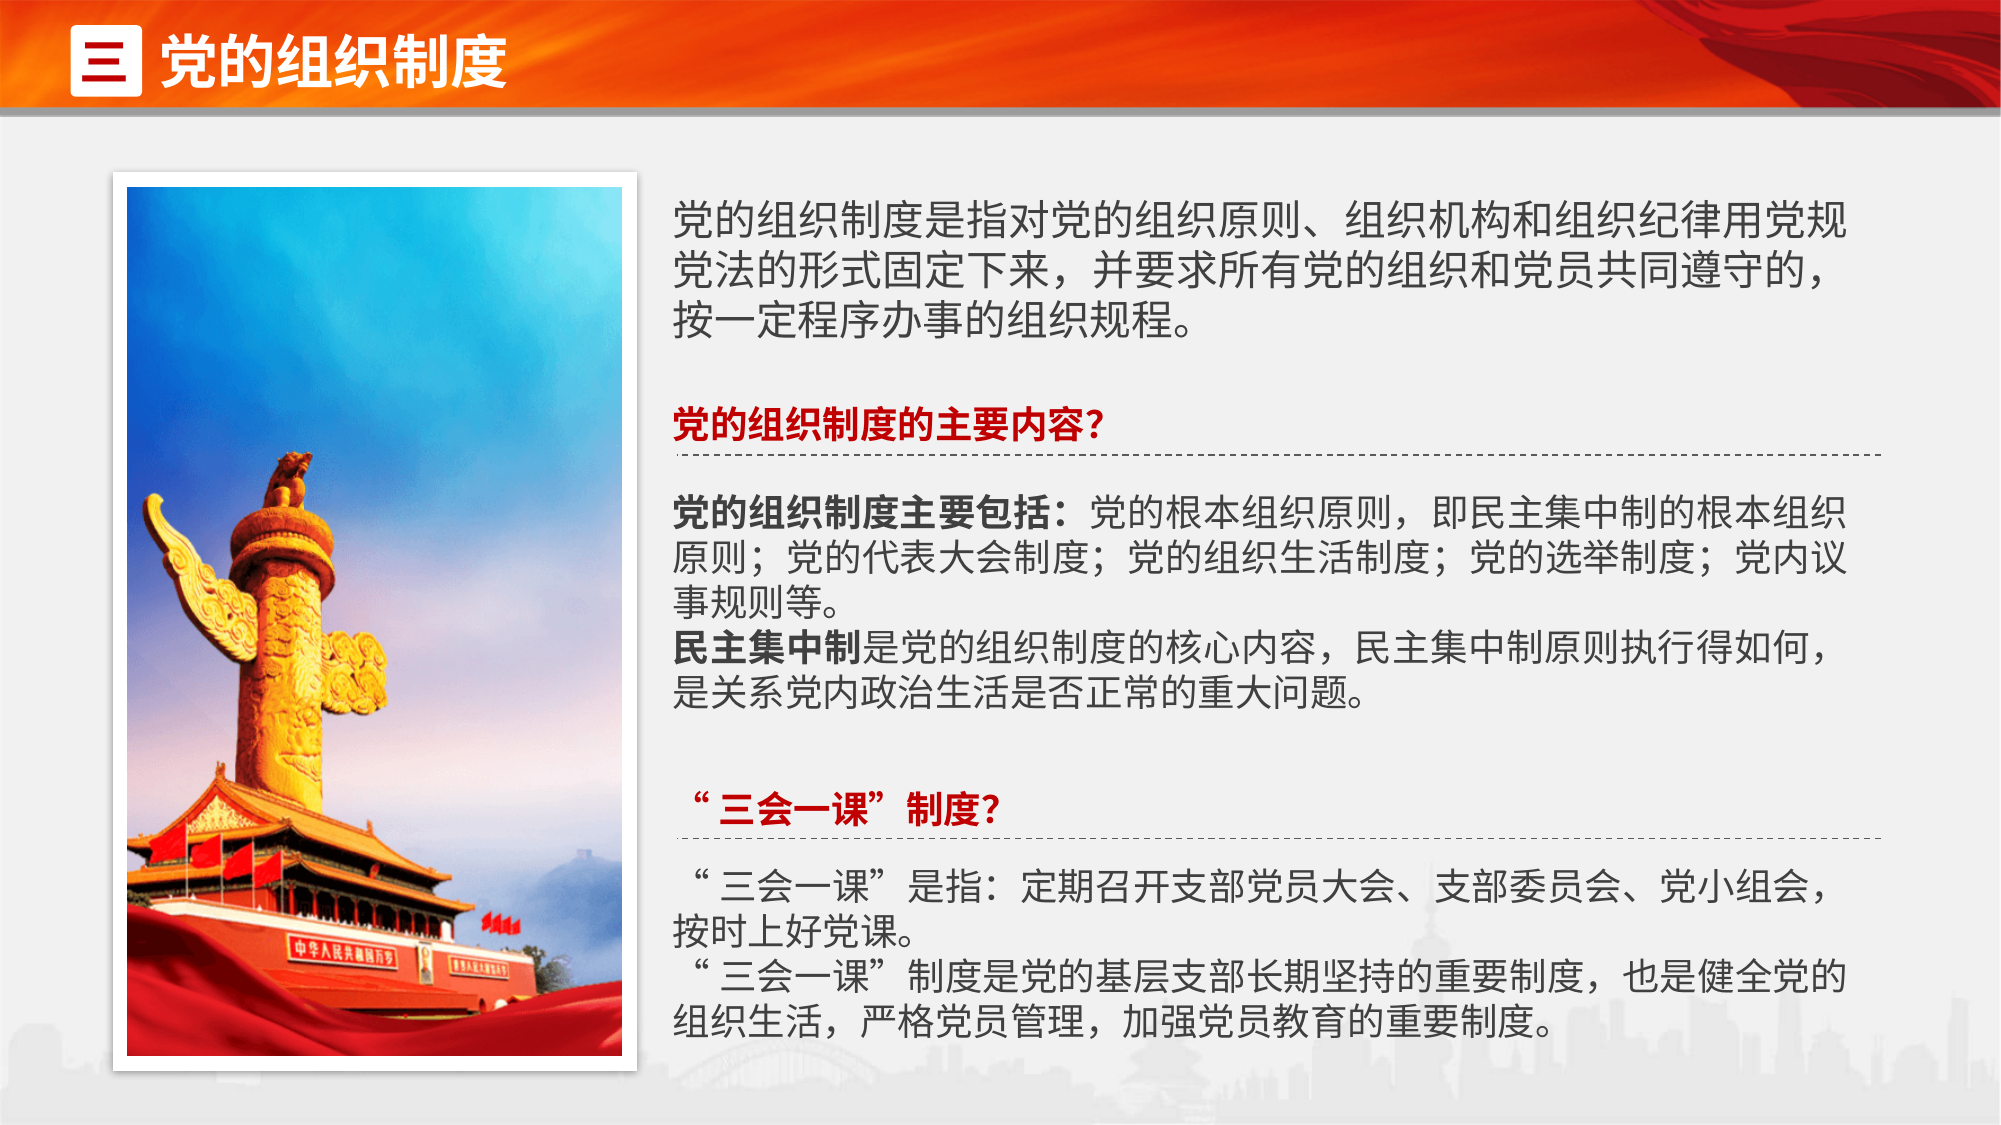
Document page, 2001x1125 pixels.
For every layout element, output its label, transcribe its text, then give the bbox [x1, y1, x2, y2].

text_box 三 [64, 22, 145, 98]
text_box 党的组织制度 [144, 18, 954, 103]
text_box “三会一课”制度？ [657, 779, 1143, 839]
text_box 党的组织制度主要包括：党的根本组织原则，即民主集中制的根本组织原则；党的代表大会制度；党的组织生活制度；党的选举制度；党内议事规则等。 民主集中制是党的组织制度的核心内容，民主集中制原则执行得如何，是关系党内政治生活是否正常的重大问题。 [657, 481, 1863, 722]
text_box 党的组织制度的主要内容？ [657, 393, 1143, 453]
text_box “三会一课”是指：定期召开支部党员大会、支部委员会、党小组会，按时上好党课。 “三会一课”制度是党的基层支部长期坚持的重要制度，也是健全党的组织生活，严格党员管理，加强党员教育的重要制度。 [657, 855, 1863, 1050]
picture [0, 0, 2001, 1125]
text_box 党的组织制度是指对党的组织原则、组织机构和组织纪律用党规党法的形式固定下来，并要求所有党的组织和党员共同遵守的，按一定程序办事的组织规程。 [657, 186, 1863, 352]
